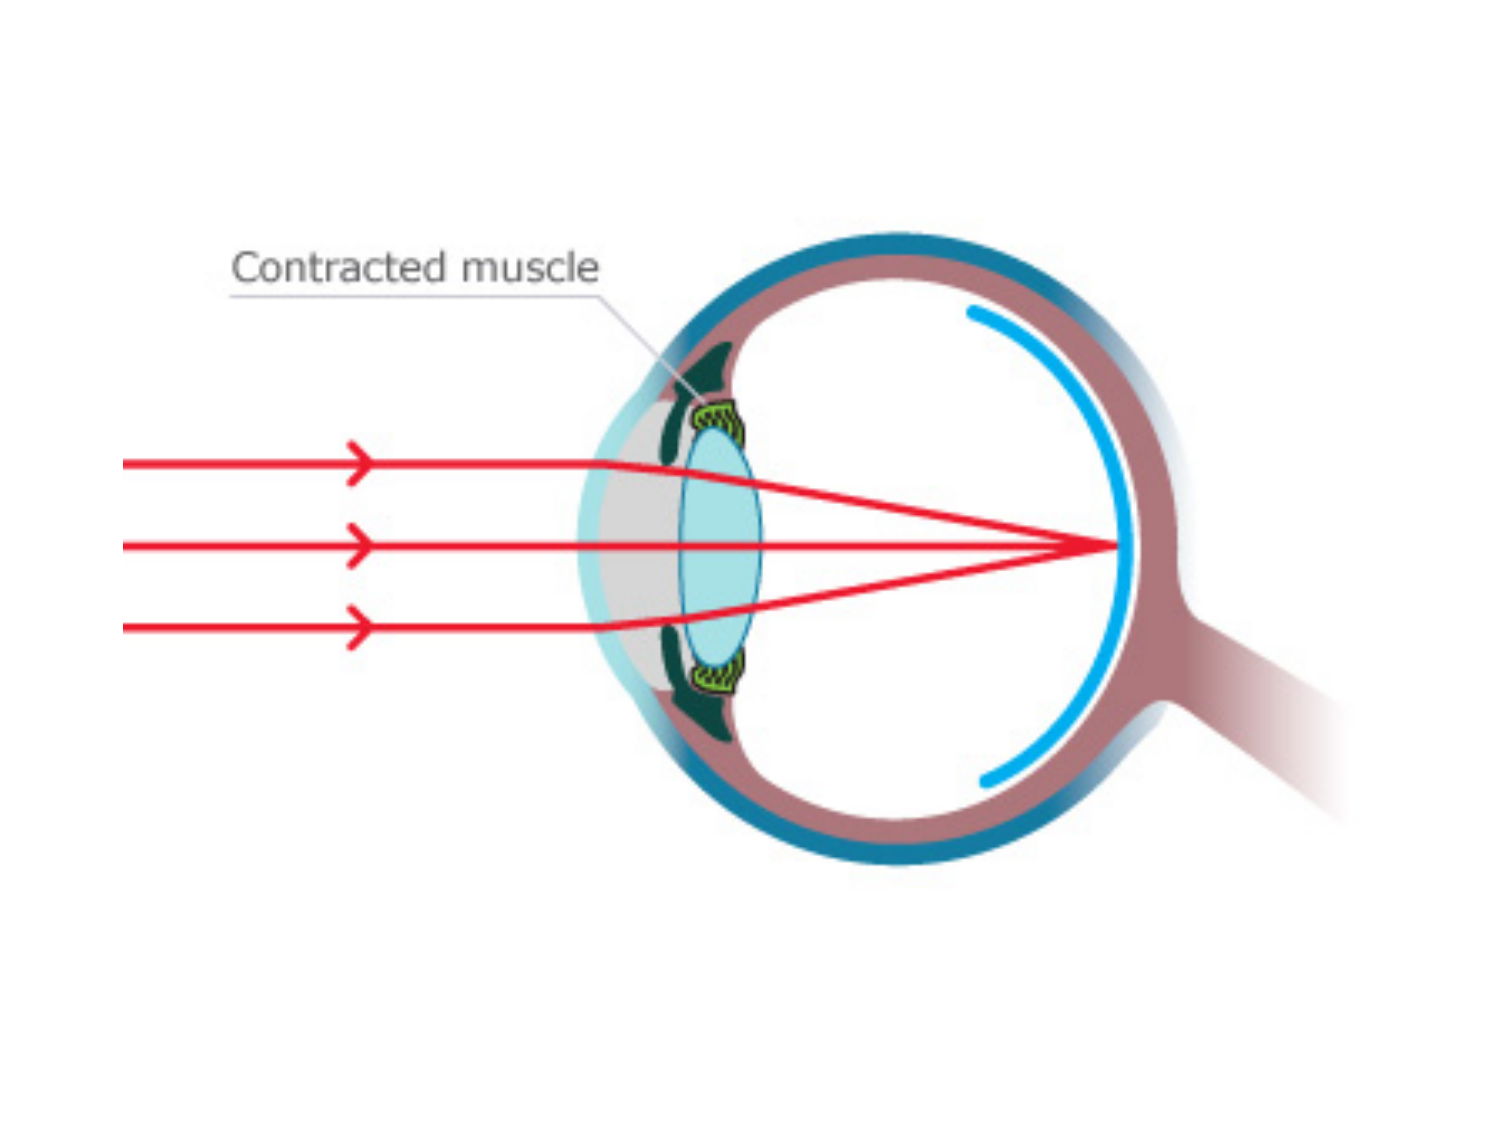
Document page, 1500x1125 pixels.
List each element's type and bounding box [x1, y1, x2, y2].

picture [123, 162, 1363, 913]
